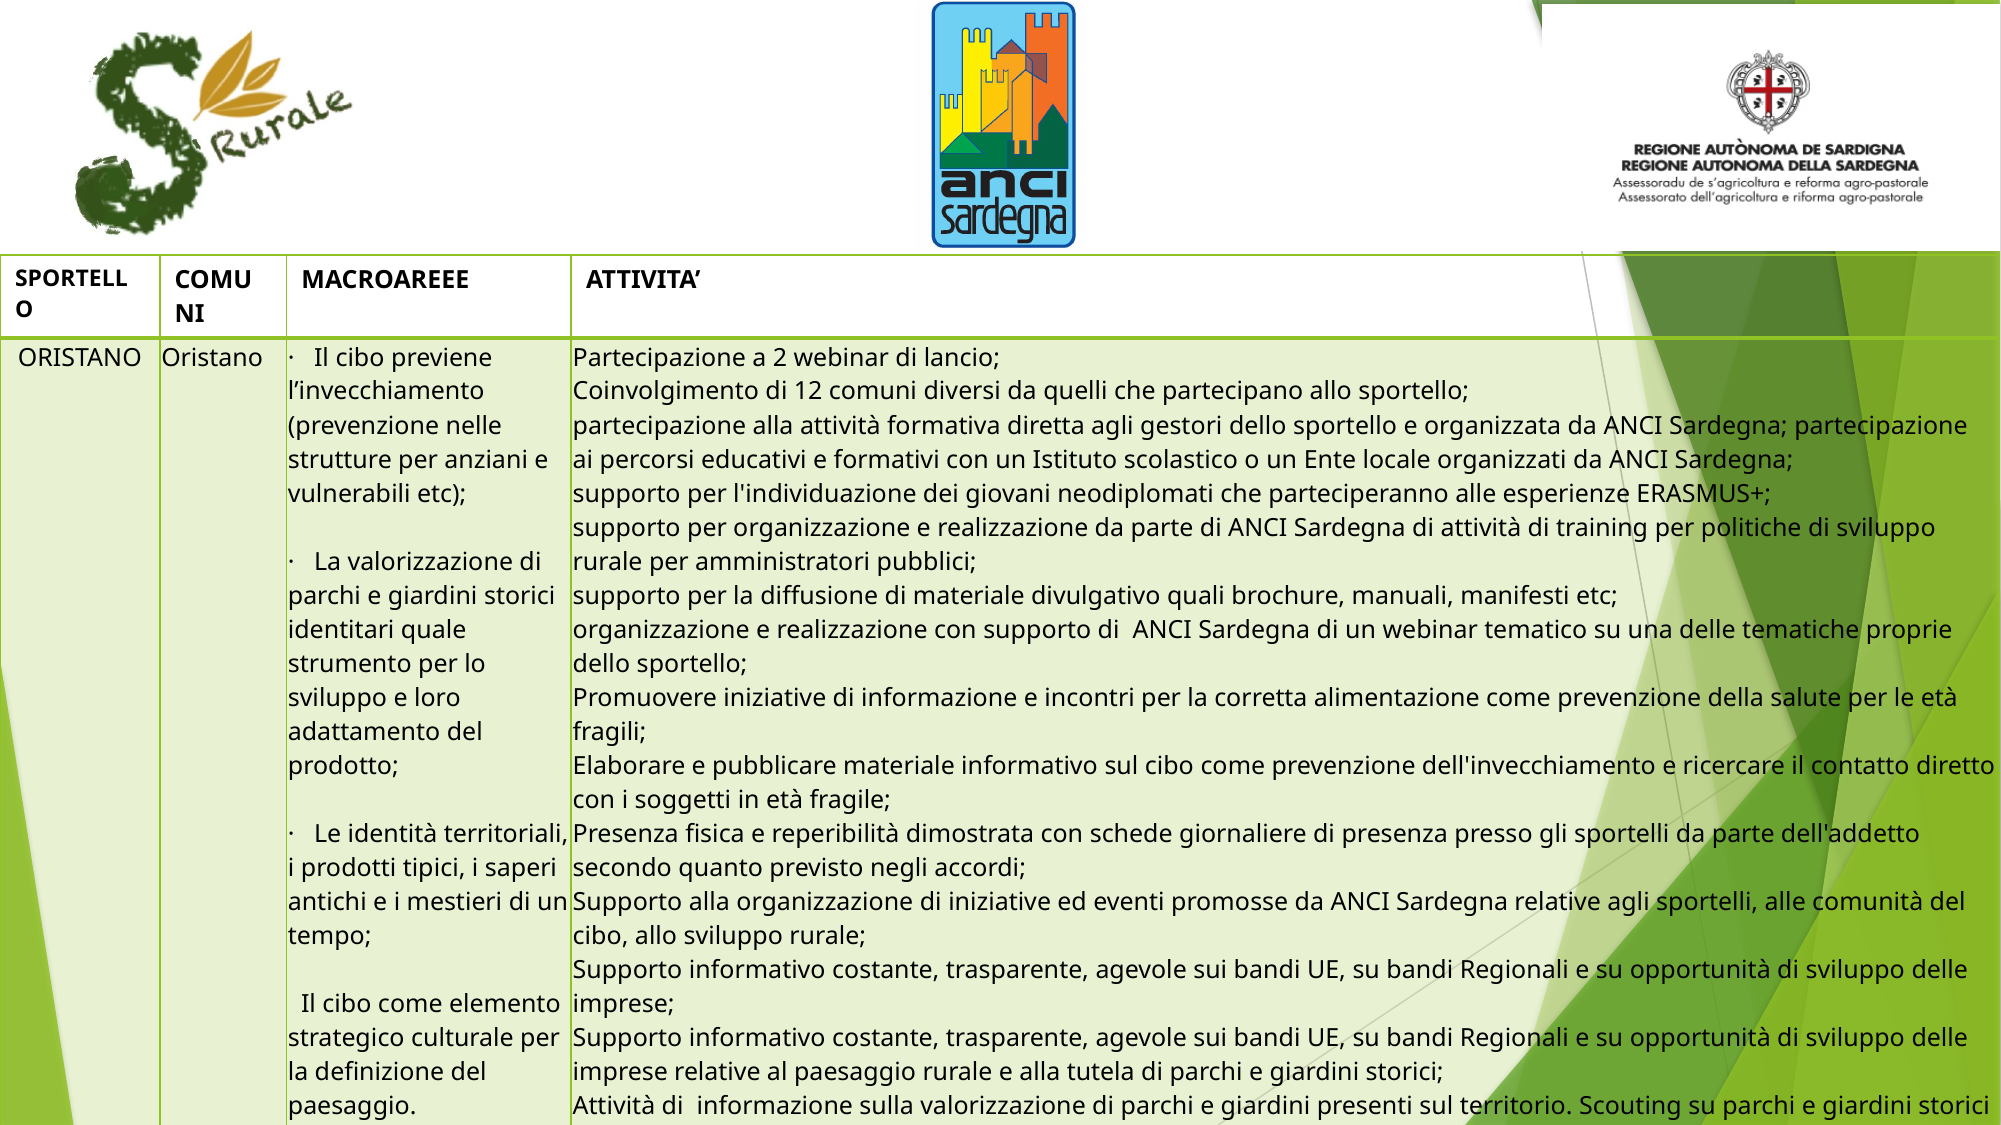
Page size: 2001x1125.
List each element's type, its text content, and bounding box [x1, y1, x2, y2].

table_cell · Il cibo previene l’invecchiamento (prevenzione nelle strutture per anziani e vulnerabili etc); · La valorizzazione di parchi e giardini storici identitari quale strumento per lo sviluppo e loro adattamento del prodotto; · Le identità territoriali, i prodotti tipici, i saperi antichi e i mestieri di un tempo; Il cibo come elemento strategico culturale per la definizione del paesaggio. [287, 340, 570, 1125]
table_cell Oristano [161, 340, 286, 1125]
table_header MACROAREEE [287, 256, 570, 336]
table_cell Partecipazione a 2 webinar di lancio; Coinvolgimento di 12 comuni diversi da quelli che partecipano allo sportello; partecipazione alla attività formativa diretta agli gestori dello sportello e organizzata da ANCI Sardegna; partecipazione ai percorsi educativi e formativi con un Istituto scolastico o un Ente locale organizzati da ANCI Sardegna; supporto per l'individuazione dei giovani neodiplomati che parteciperanno alle esperienze ERASMUS+; supporto per organizzazione e realizzazione da parte di ANCI Sardegna di attività di training per politiche di sviluppo rurale per amministratori pubblici; supporto per la diffusione di materiale divulgativo quali brochure, manuali, manifesti etc; organizzazione e realizzazione con supporto di ANCI Sardegna di un webinar tematico su una delle tematiche proprie dello sportello; Promuovere iniziative di informazione e incontri per la corretta alimentazione come prevenzione della salute per le età fragili; Elaborare e pubblicare materiale informativo sul cibo come prevenzione dell'invecchiamento e ricercare il contatto diretto con i soggetti in età fragile; Presenza fisica e reperibilità dimostrata con schede giornaliere di presenza presso gli sportelli da parte dell'addetto secondo quanto previsto negli accordi; Supporto alla organizzazione di iniziative ed eventi promosse da ANCI Sardegna relative agli sportelli, alle comunità del cibo, allo sviluppo rurale; Supporto informativo costante, trasparente, agevole sui bandi UE, su bandi Regionali e su opportunità di sviluppo delle imprese; Supporto informativo costante, trasparente, agevole sui bandi UE, su bandi Regionali e su opportunità di sviluppo delle imprese relative al paesaggio rurale e alla tutela di parchi e giardini storici; Attività di informazione sulla valorizzazione di parchi e giardini presenti sul territorio. Scouting su parchi e giardini storici presenti sul territorio; Scouting ed elencazione dei prodotti tipici presenti nel territorio di sportello, delle competenze/saperi/mestieri tradizionali; La declinazione in chiave innovativa dei prodotti e dei mestieri tradizionali e dei mestieri/competenze/saperi; Attività di informazione sulla salvaguardia degli elementi paesaggistici collegati alla produzione del cibo, e sulle innovazioni che possono rendere i territori rurali socialmente più connessi. Scouting sugli elementi paesaggistici presenti sul territorio. [572, 340, 1999, 1125]
table_header COMUNI [161, 266, 286, 336]
table_header ATTIVITA’ [572, 256, 1999, 336]
picture [39, 6, 377, 256]
picture [914, 1, 1086, 251]
table_cell ORISTANO [1, 340, 159, 1125]
table_header SPORTELLO [1, 256, 159, 336]
picture [1542, 3, 2000, 251]
